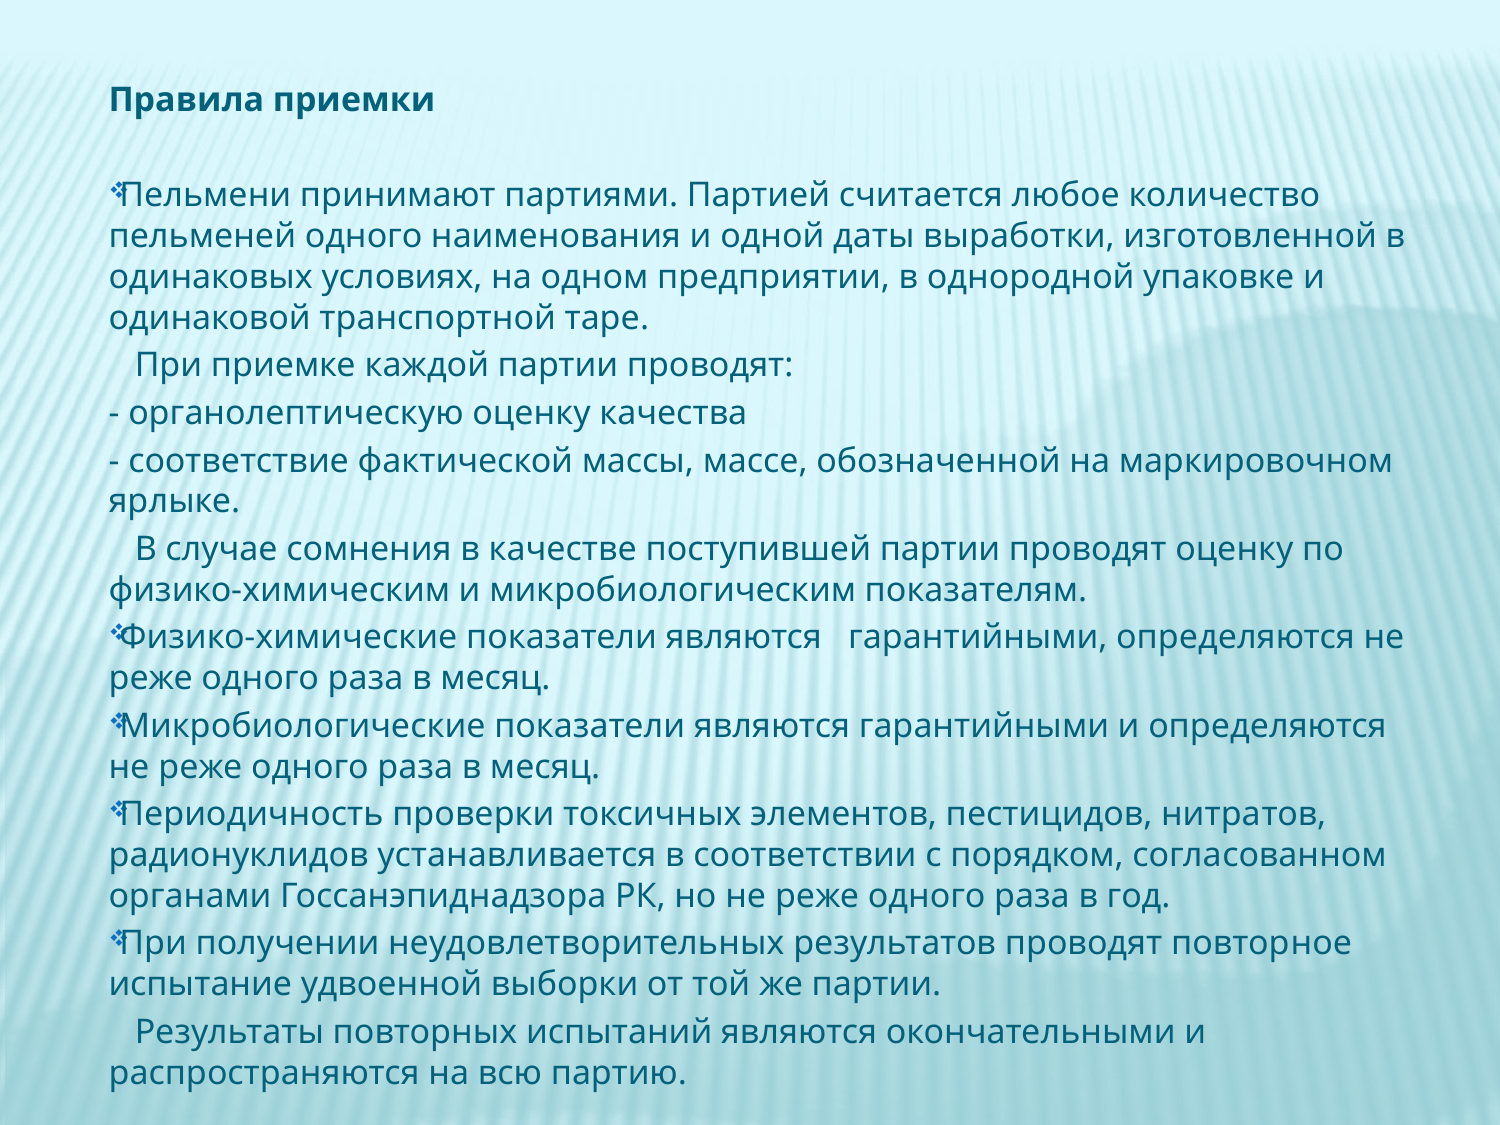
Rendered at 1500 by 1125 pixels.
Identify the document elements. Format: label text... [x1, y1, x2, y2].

list Правила приемки Пельмени принимают партиями. Партией считается любое количество пельменей одного наименования и одной даты выработки, изготовленной в одинаковых условиях, на одном предприятии, в однородной упаковке и одинаковой транспортной таре. При приемке каждой партии проводят: - органолептическую оценку качества - соответствие фактической массы, массе, обозначенной на маркировочном ярлыке. В случае сомнения в качестве поступившей партии проводят оценку по физико-химическим и микробиологическим показателям. Физико-химические показатели являются гарантийными, определяются не реже одного раза в месяц. Микробиологические показатели являются гарантийными и определяются не реже одного раза в месяц. Периодичность проверки токсичных элементов, пестицидов, нитра­тов, радионуклидов устанавливается в соответствии с порядком, согла­сованном органами Госсанэпиднадзора РК, но не реже одного раза в год. При получении неудовлетворительных результатов проводят повтор­ное испытание удвоенной выборки от той же партии. Результаты повторных испытаний являются окончательными и распространяются на всю партию. [93, 70, 1430, 1125]
